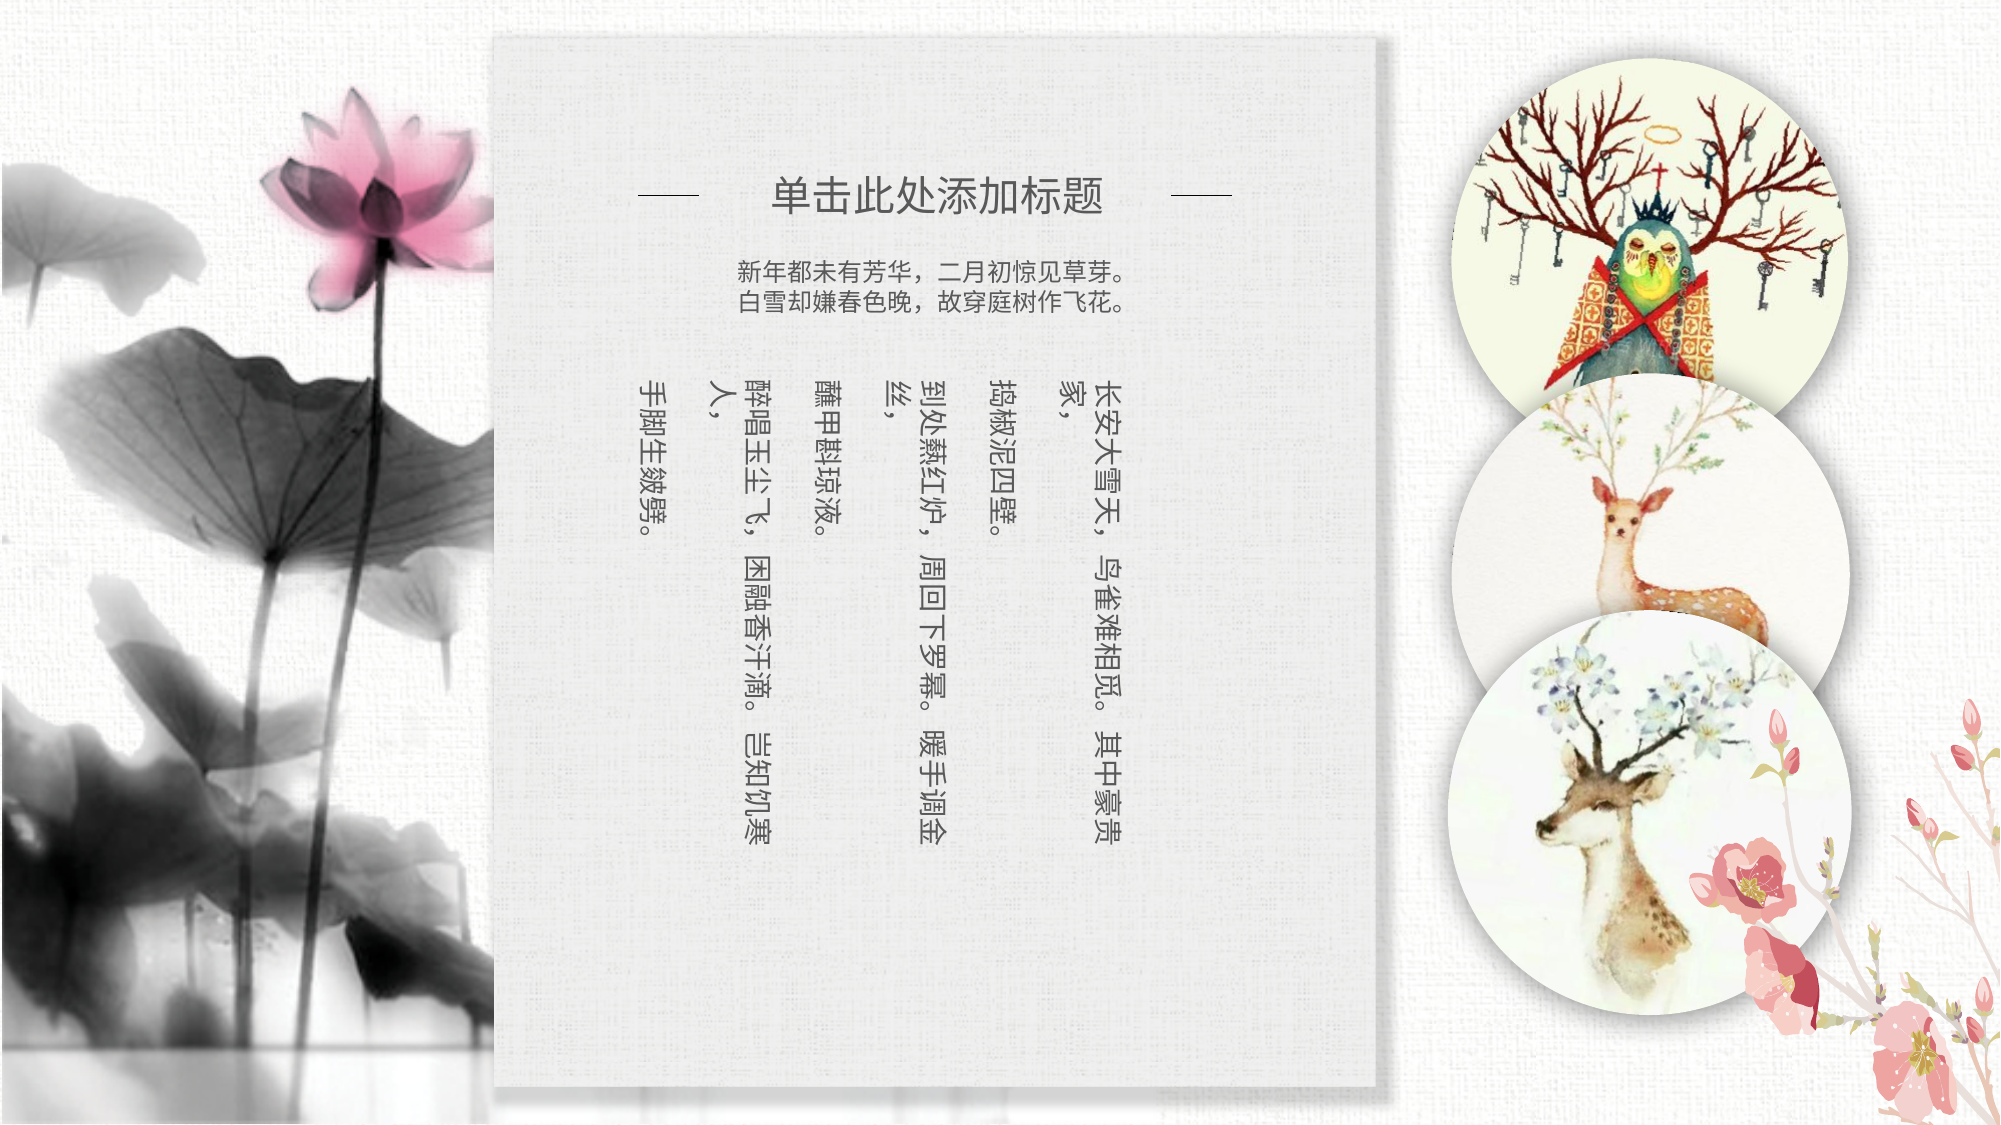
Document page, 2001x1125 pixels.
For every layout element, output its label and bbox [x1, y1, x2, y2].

picture [1447, 58, 2000, 1125]
text_box [494, 38, 1376, 1087]
picture [2, 0, 1376, 1124]
text_box [637, 162, 1233, 228]
